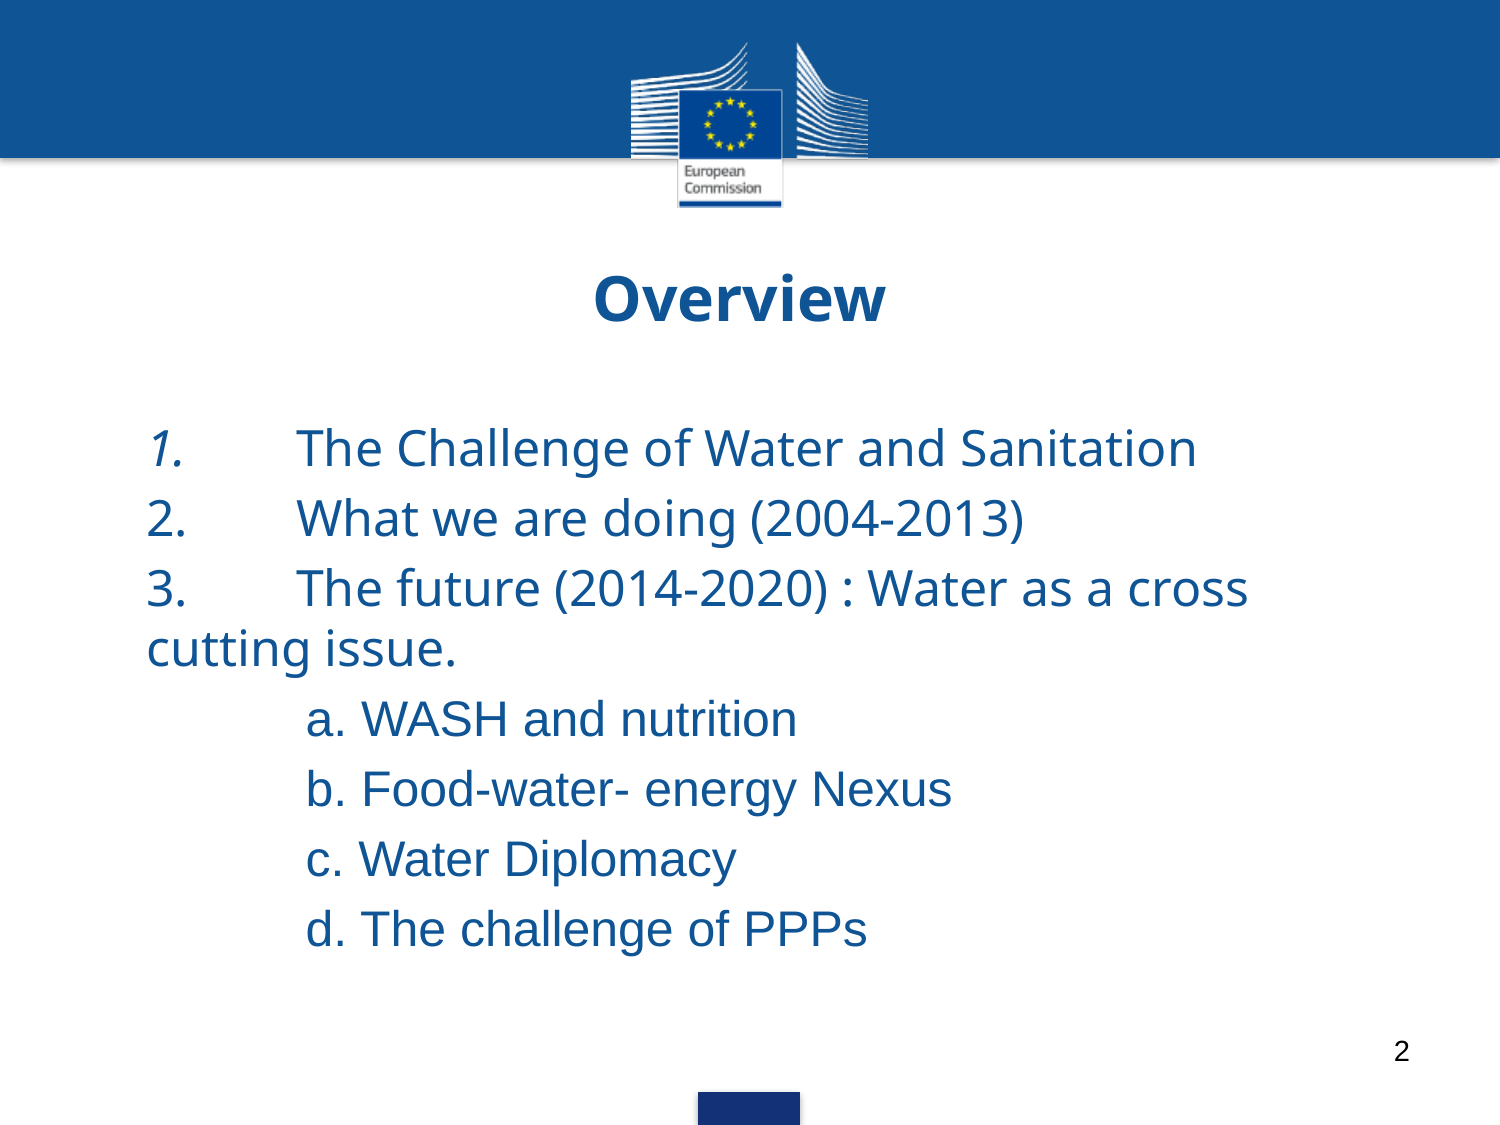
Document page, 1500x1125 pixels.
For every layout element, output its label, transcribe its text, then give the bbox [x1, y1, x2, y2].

title Overview [64, 219, 1415, 374]
list 1. The Challenge of Water and Sanitation 2. What we are doing (2004-2013) 3. The future (2014-2020) : Water as a cross cutting issue. a. WASH and nutrition b. Food-water- energy Nexus c. Water Diplomacy d. The challenge of PPPs [75, 408, 1425, 988]
slide_number 2 [1074, 1024, 1425, 1103]
picture [631, 42, 868, 208]
